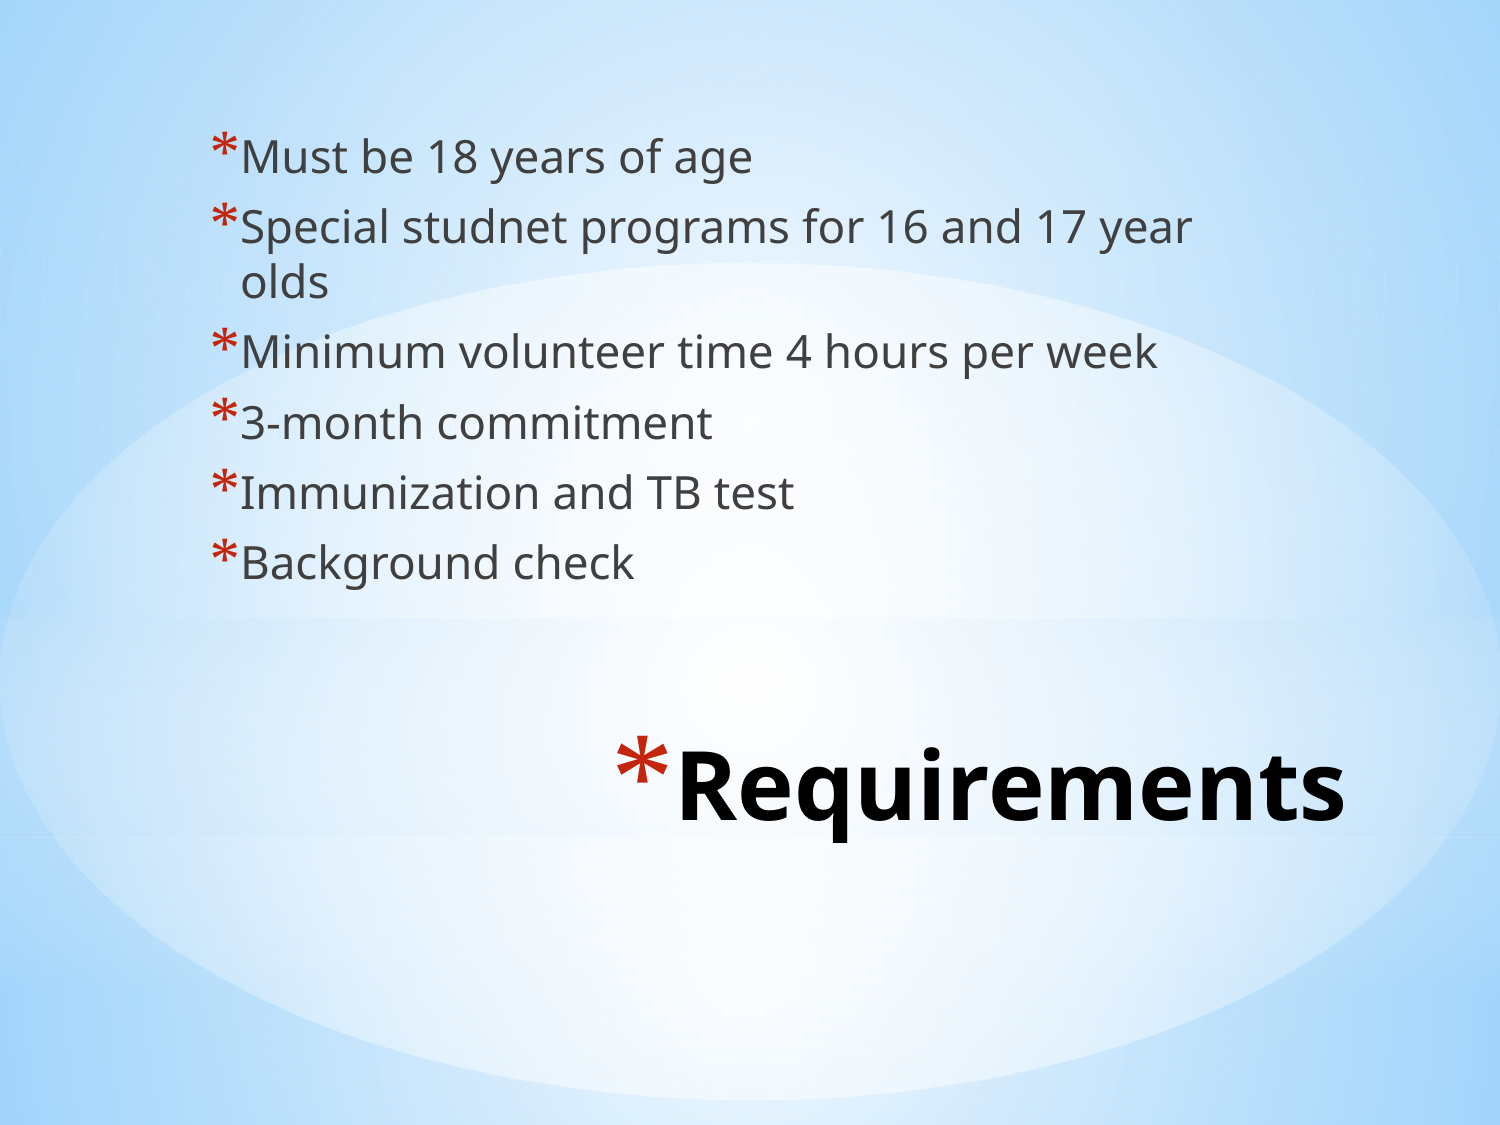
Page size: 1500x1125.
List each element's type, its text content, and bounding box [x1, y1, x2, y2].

title Requirements [294, 717, 1363, 905]
list Must be 18 years of age Special studnet programs for 16 and 17 year olds Minimum volunteer time 4 hours per week 3-month commitment Immunization and TB test Background check [187, 120, 1238, 690]
